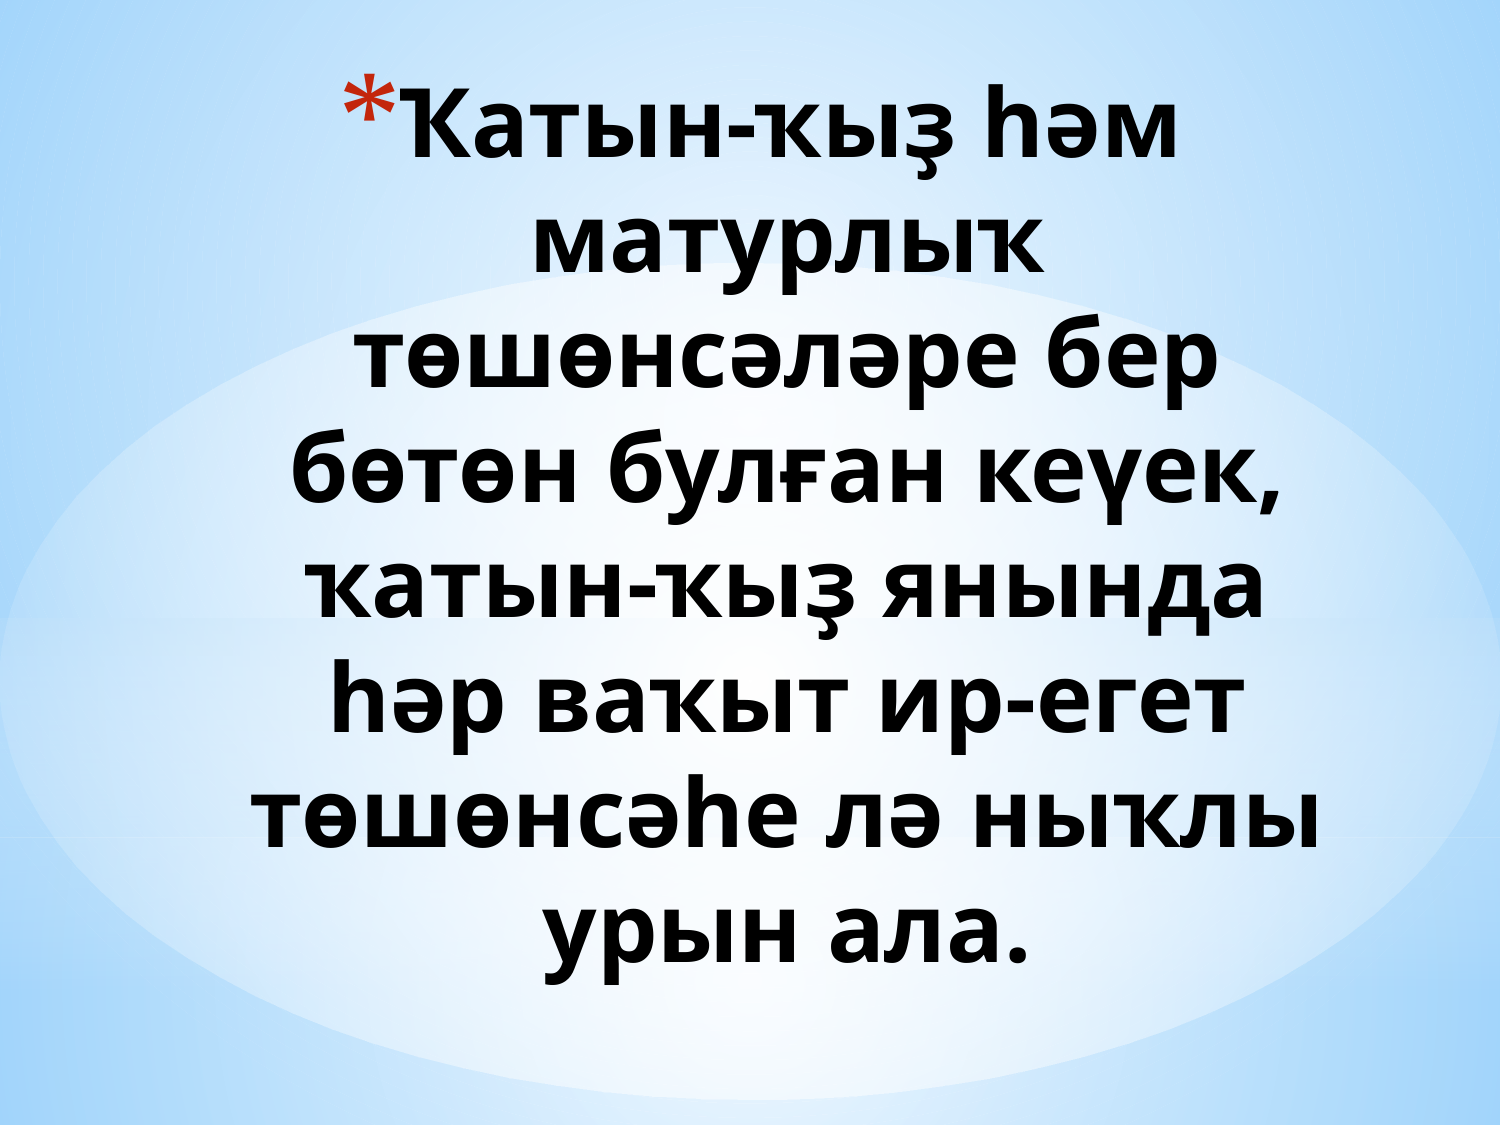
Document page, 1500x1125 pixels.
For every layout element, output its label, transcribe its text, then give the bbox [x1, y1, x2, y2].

title Ҡатын-ҡыҙ һәм матурлыҡ төшөнсәләре бер бөтөн булған кеүек, ҡатын-ҡыҙ янында һәр ваҡыт ир-егет төшөнсәһе лә ныҡлы урын ала. [159, 54, 1363, 1024]
